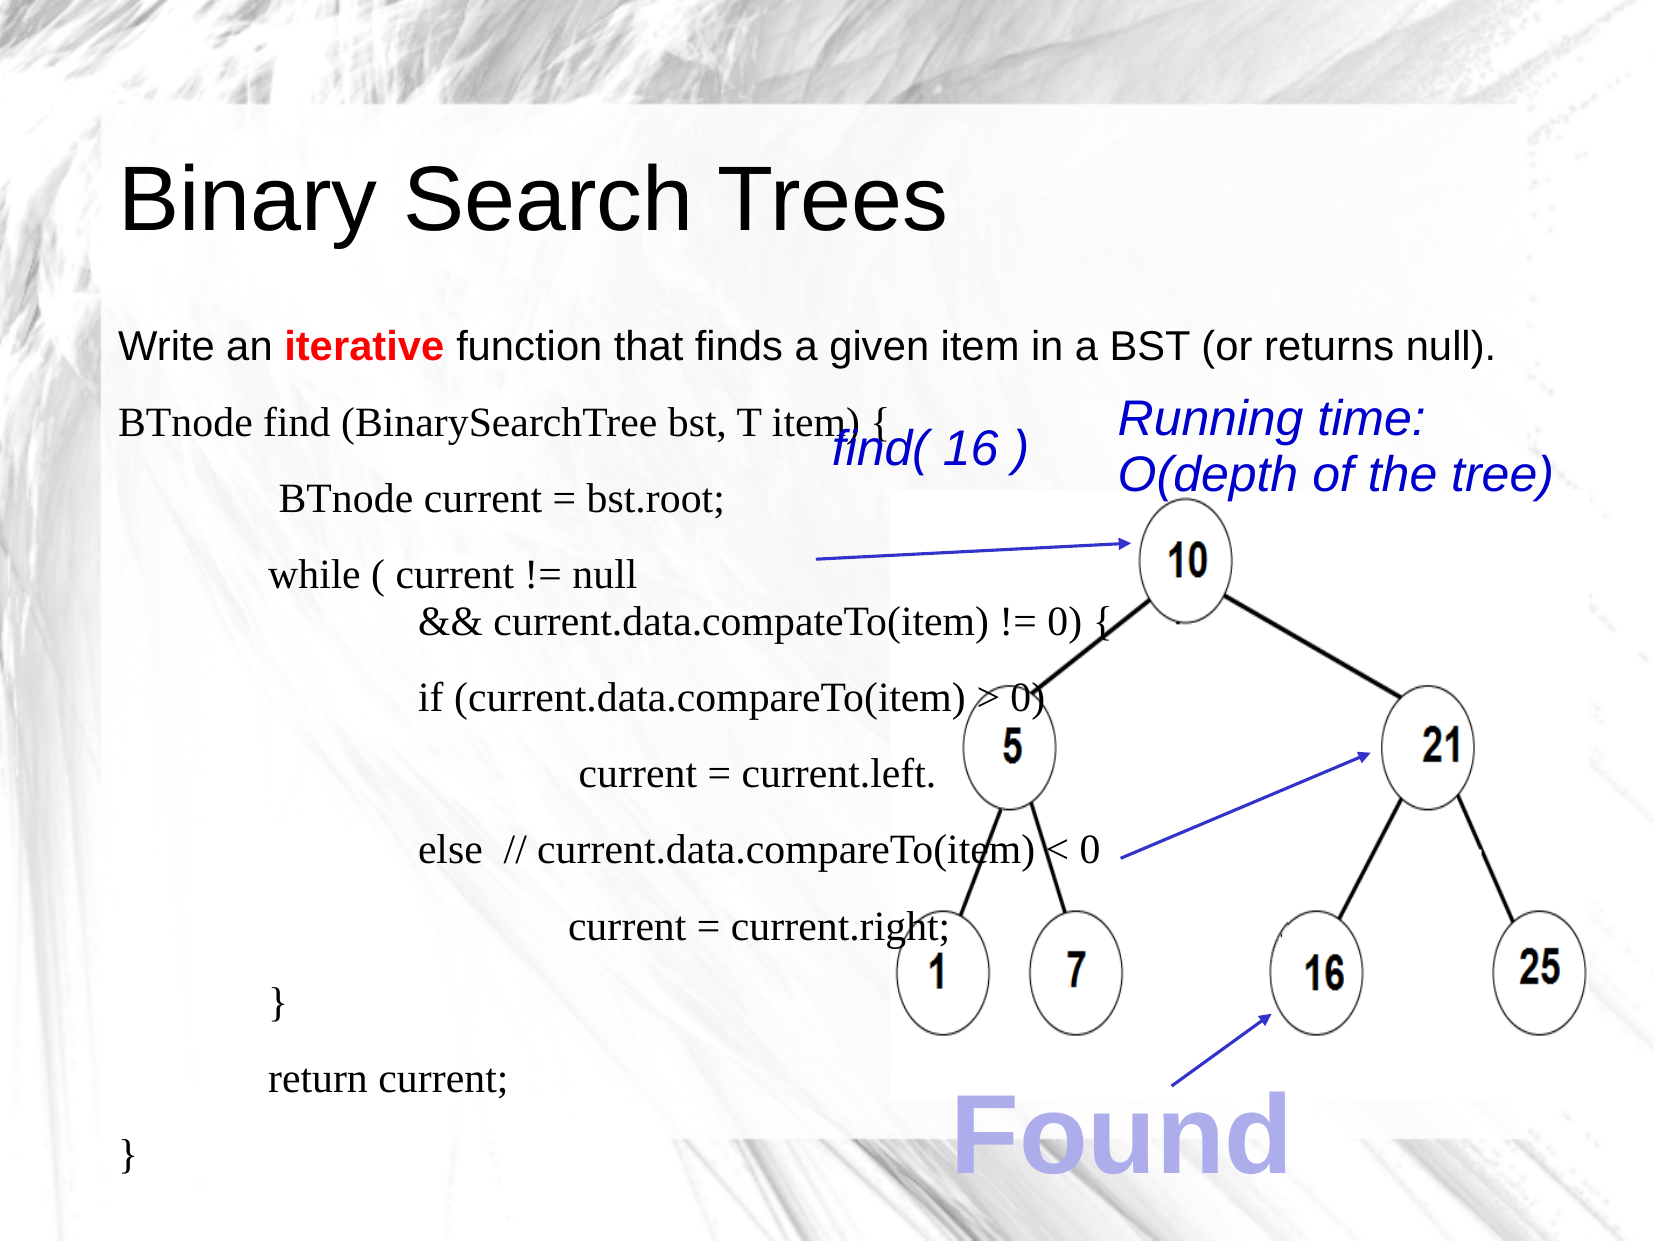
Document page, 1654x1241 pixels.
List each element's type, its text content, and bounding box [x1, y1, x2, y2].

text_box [1171, 1013, 1272, 1087]
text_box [1120, 752, 1371, 859]
picture [0, 0, 1654, 1241]
list Write an iterative function that finds a given item in a BST (or returns null). BTnode find (BinarySearchTree bst, T item) { BTnode current = bst.root; while ( current != null && current.data.compateTo(item) != 0) { if (current.data.compareTo(item) > 0) current = current.left. else // current.data.compareTo(item) < 0 current = current.right; } return current; } [118, 319, 1571, 1109]
text_box Running time: O(depth of the tree) [1102, 383, 1615, 510]
text_box Found [935, 1100, 1310, 1207]
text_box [815, 543, 1132, 560]
text_box find( 16 ) [817, 413, 1055, 484]
title Binary Search Trees [118, 93, 1506, 299]
